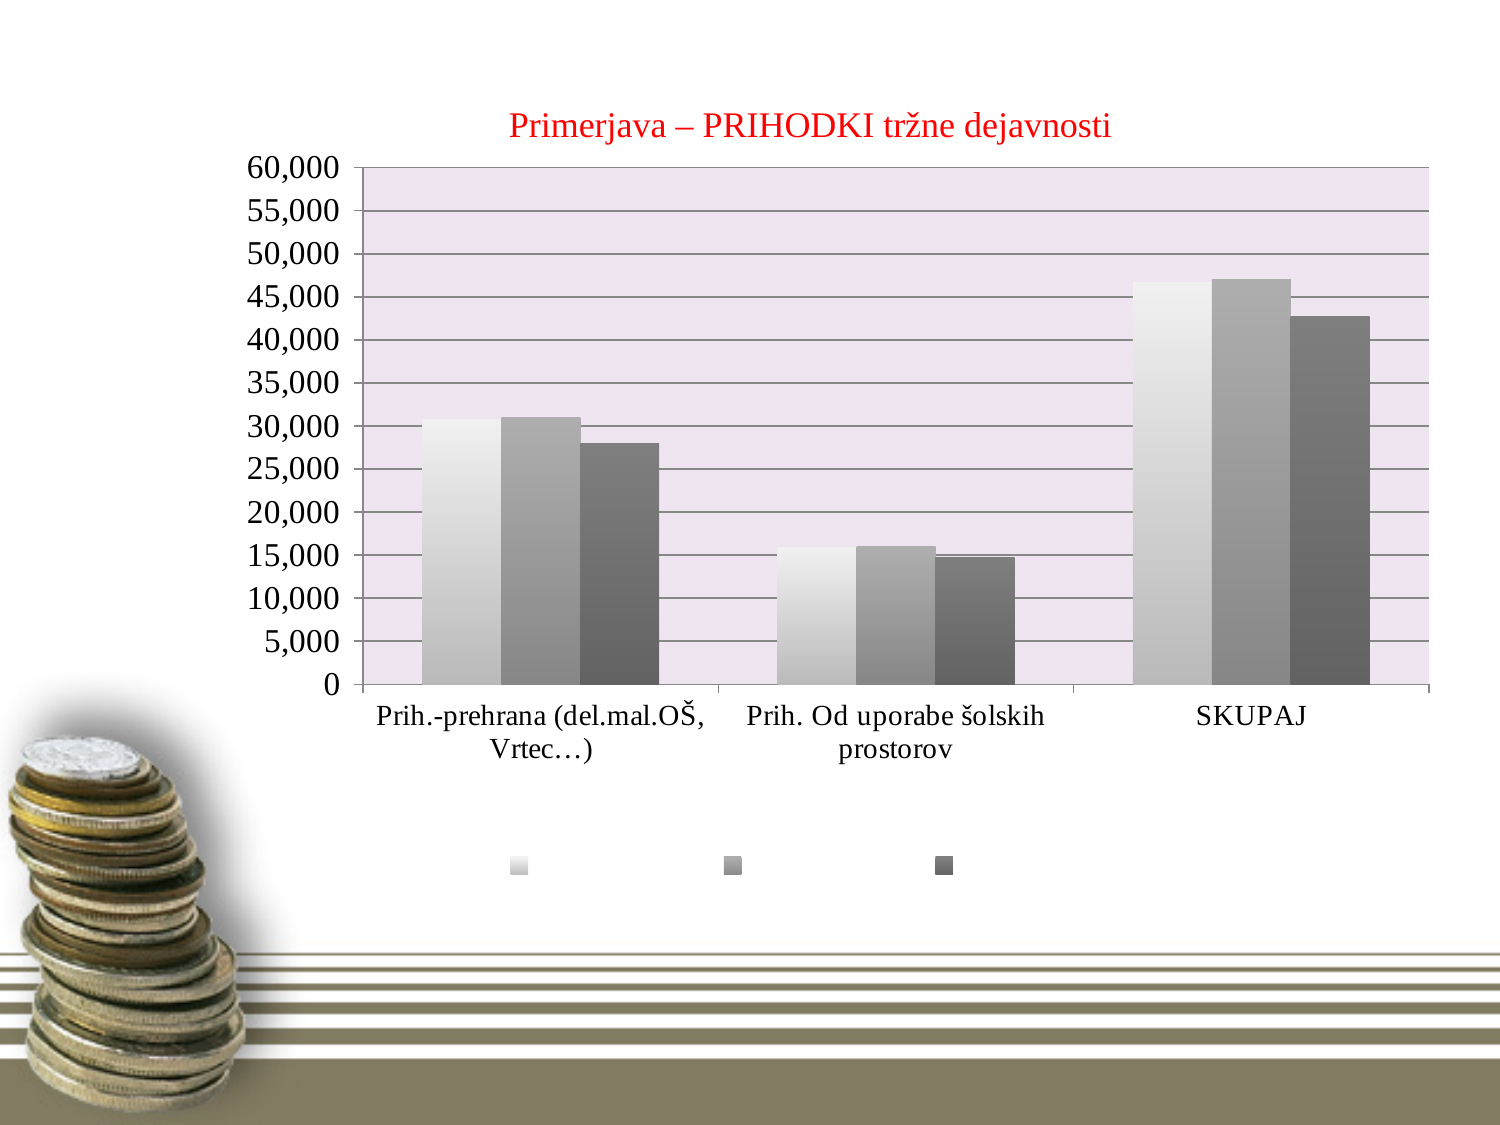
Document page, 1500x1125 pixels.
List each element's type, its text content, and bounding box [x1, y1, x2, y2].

picture [0, 0, 1500, 1125]
title Primerjava – PRIHODKI tržne dejavnosti [234, 93, 1388, 138]
chart [70, 140, 1430, 1044]
